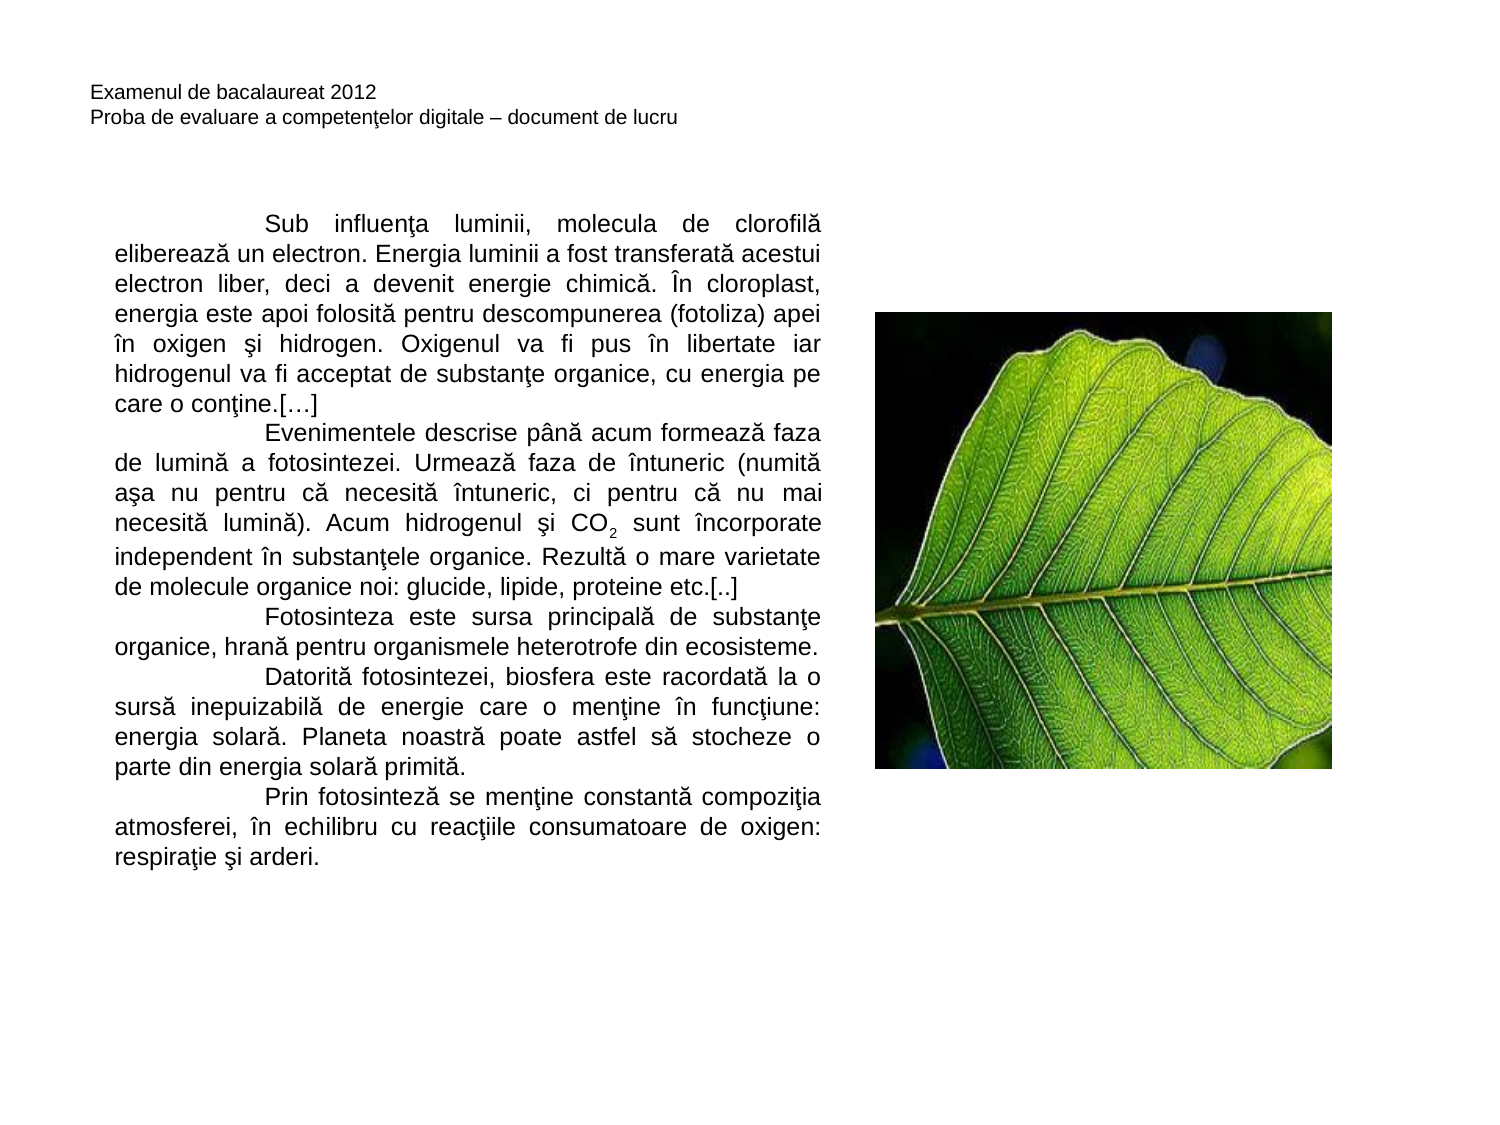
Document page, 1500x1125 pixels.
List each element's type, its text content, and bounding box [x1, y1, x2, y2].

text_box Sub influenţa luminii, molecula de clorofilă eliberează un electron. Energia luminii a fost transferată acestui electron liber, deci a devenit energie chimică. În cloroplast, energia este apoi folosită pentru descompunerea (fotoliza) apei în oxigen şi hidrogen. Oxigenul va fi pus în libertate iar hidrogenul va fi acceptat de substanţe organice, cu energia pe care o conţine.[…] Evenimentele descrise până acum formează faza de lumină a fotosintezei. Urmează faza de întuneric (numită aşa nu pentru că necesită întuneric, ci pentru că nu mai necesită lumină). Acum hidrogenul şi CO2 sunt încorporate independent în substanţele organice. Rezultă o mare varietate de molecule organice noi: glucide, lipide, proteine etc.[..] Fotosinteza este sursa principală de substanţe organice, hrană pentru organismele heterotrofe din ecosisteme. Datorită fotosintezei, biosfera este racordată la o sursă inepuizabilă de energie care o menţine în funcţiune: energia solară. Planeta noastră poate astfel să stocheze o parte din energia solară primită. Prin fotosinteză se menţine constantă compoziţia atmosferei, în echilibru cu reacţiile consumatoare de oxigen: respiraţie şi arderi. [99, 200, 838, 878]
picture [874, 312, 1332, 769]
title Examenul de bacalaureat 2012 Proba de evaluare a competenţelor digitale – document de lucru [74, 44, 1426, 163]
